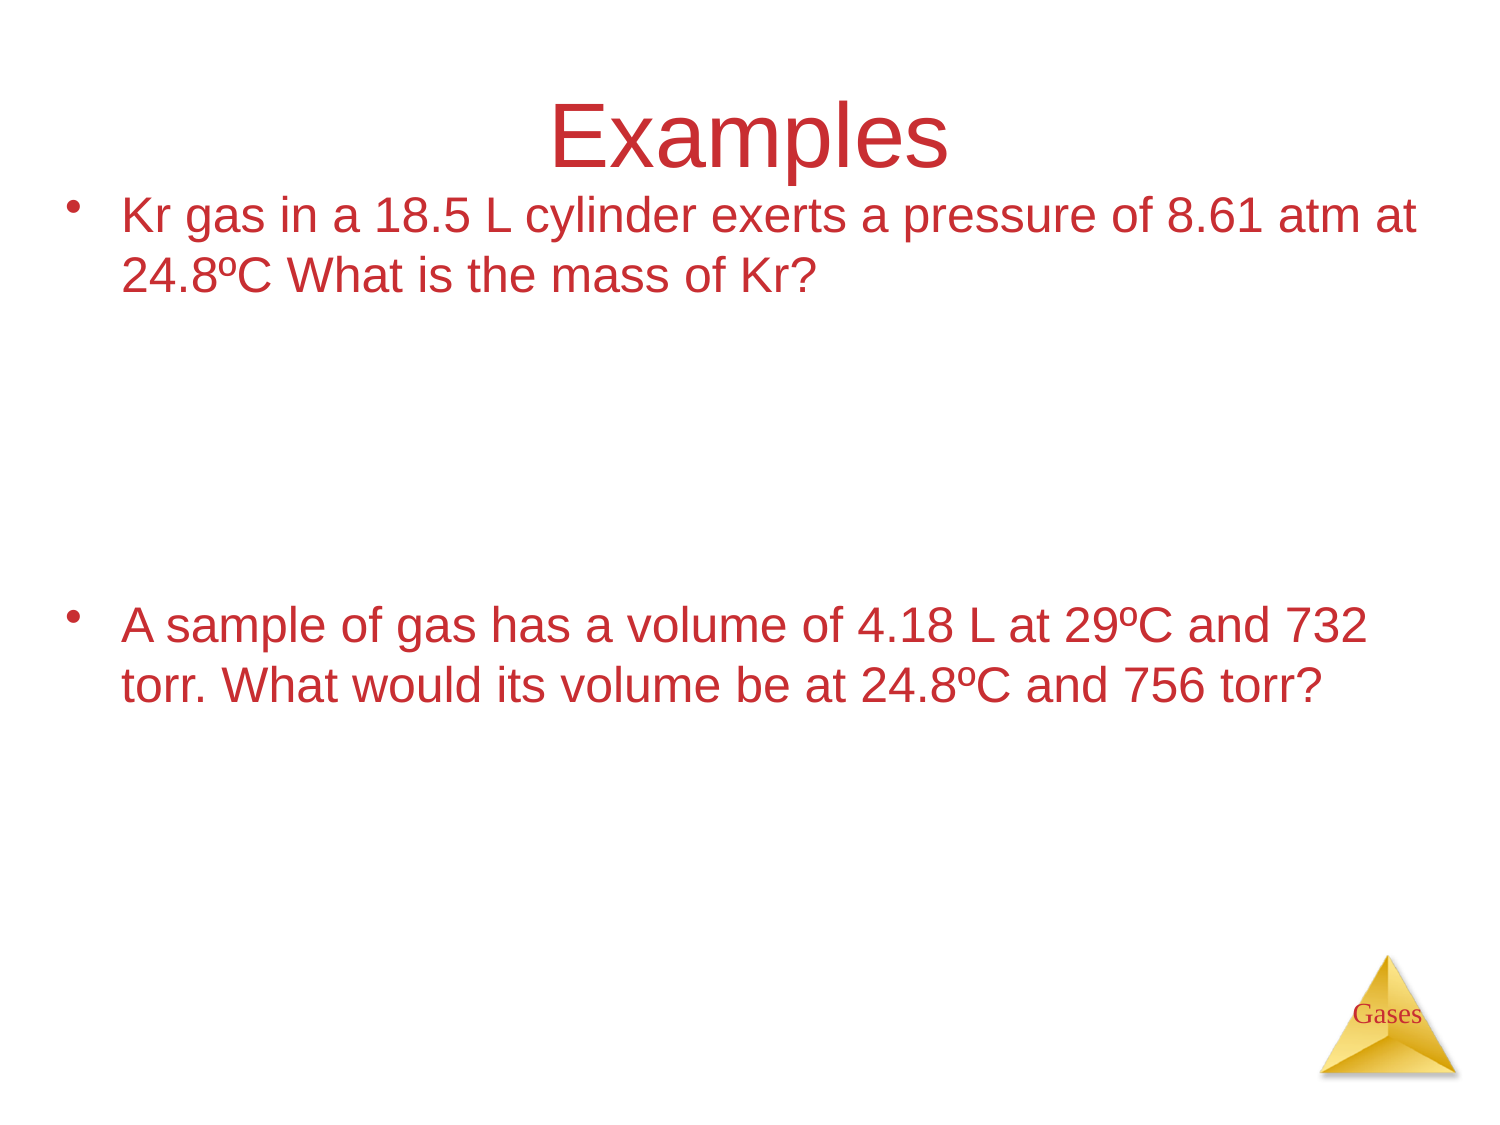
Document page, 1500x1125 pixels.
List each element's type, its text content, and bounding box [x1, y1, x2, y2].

list Kr gas in a 18.5 L cylinder exerts a pressure of 8.61 atm at 24.8ºC What is the mass of Kr? A sample of gas has a volume of 4.18 L at 29ºC and 732 torr. What would its volume be at 24.8ºC and 756 torr? [49, 174, 1438, 938]
title Examples [112, 37, 1388, 174]
picture [1275, 899, 1500, 1125]
